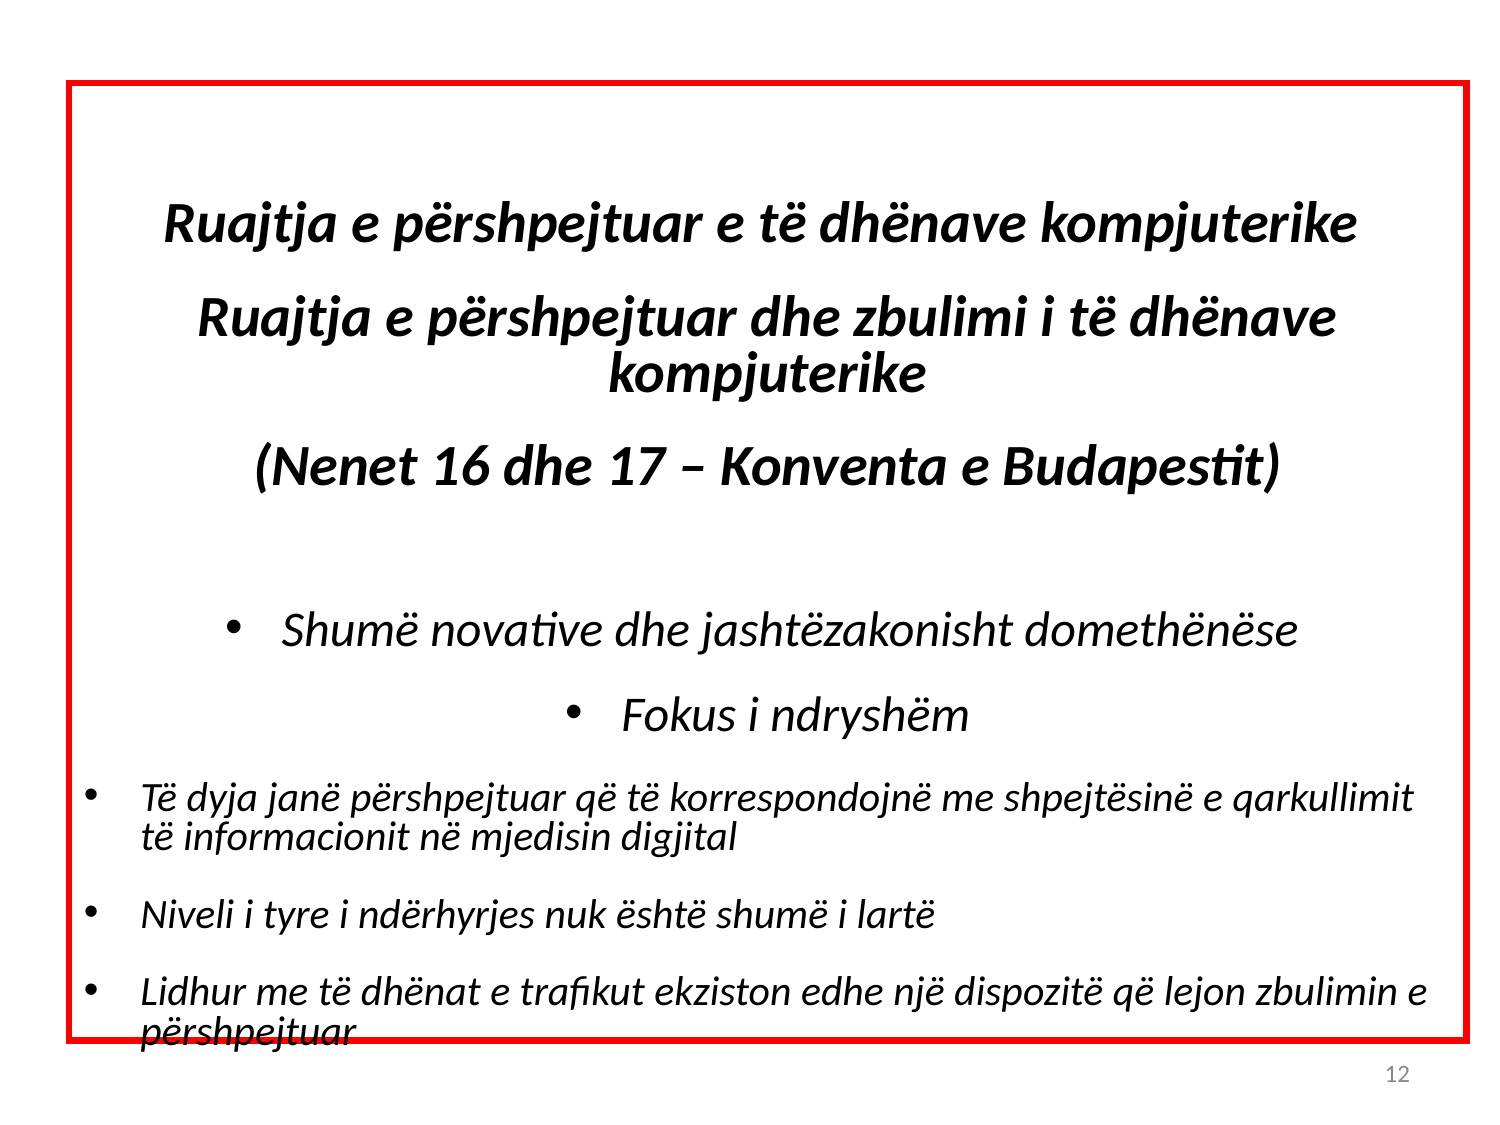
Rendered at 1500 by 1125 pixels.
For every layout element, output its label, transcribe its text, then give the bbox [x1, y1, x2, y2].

list Ruajtja e përshpejtuar e të dhënave kompjuterike Ruajtja e përshpejtuar dhe zbulimi i të dhënave kompjuterike (Nenet 16 dhe 17 – Konventa e Budapestit) Shumë novative dhe jashtëzakonisht domethënëse Fokus i ndryshëm Të dyja janë përshpejtuar që të korrespondojnë me shpejtësinë e qarkullimit të informacionit në mjedisin digjital Niveli i tyre i ndërhyrjes nuk është shumë i lartë Lidhur me të dhënat e trafikut ekziston edhe një dispozitë që lejon zbulimin e përshpejtuar [68, 82, 1467, 1041]
slide_number 12 [1074, 1042, 1425, 1103]
